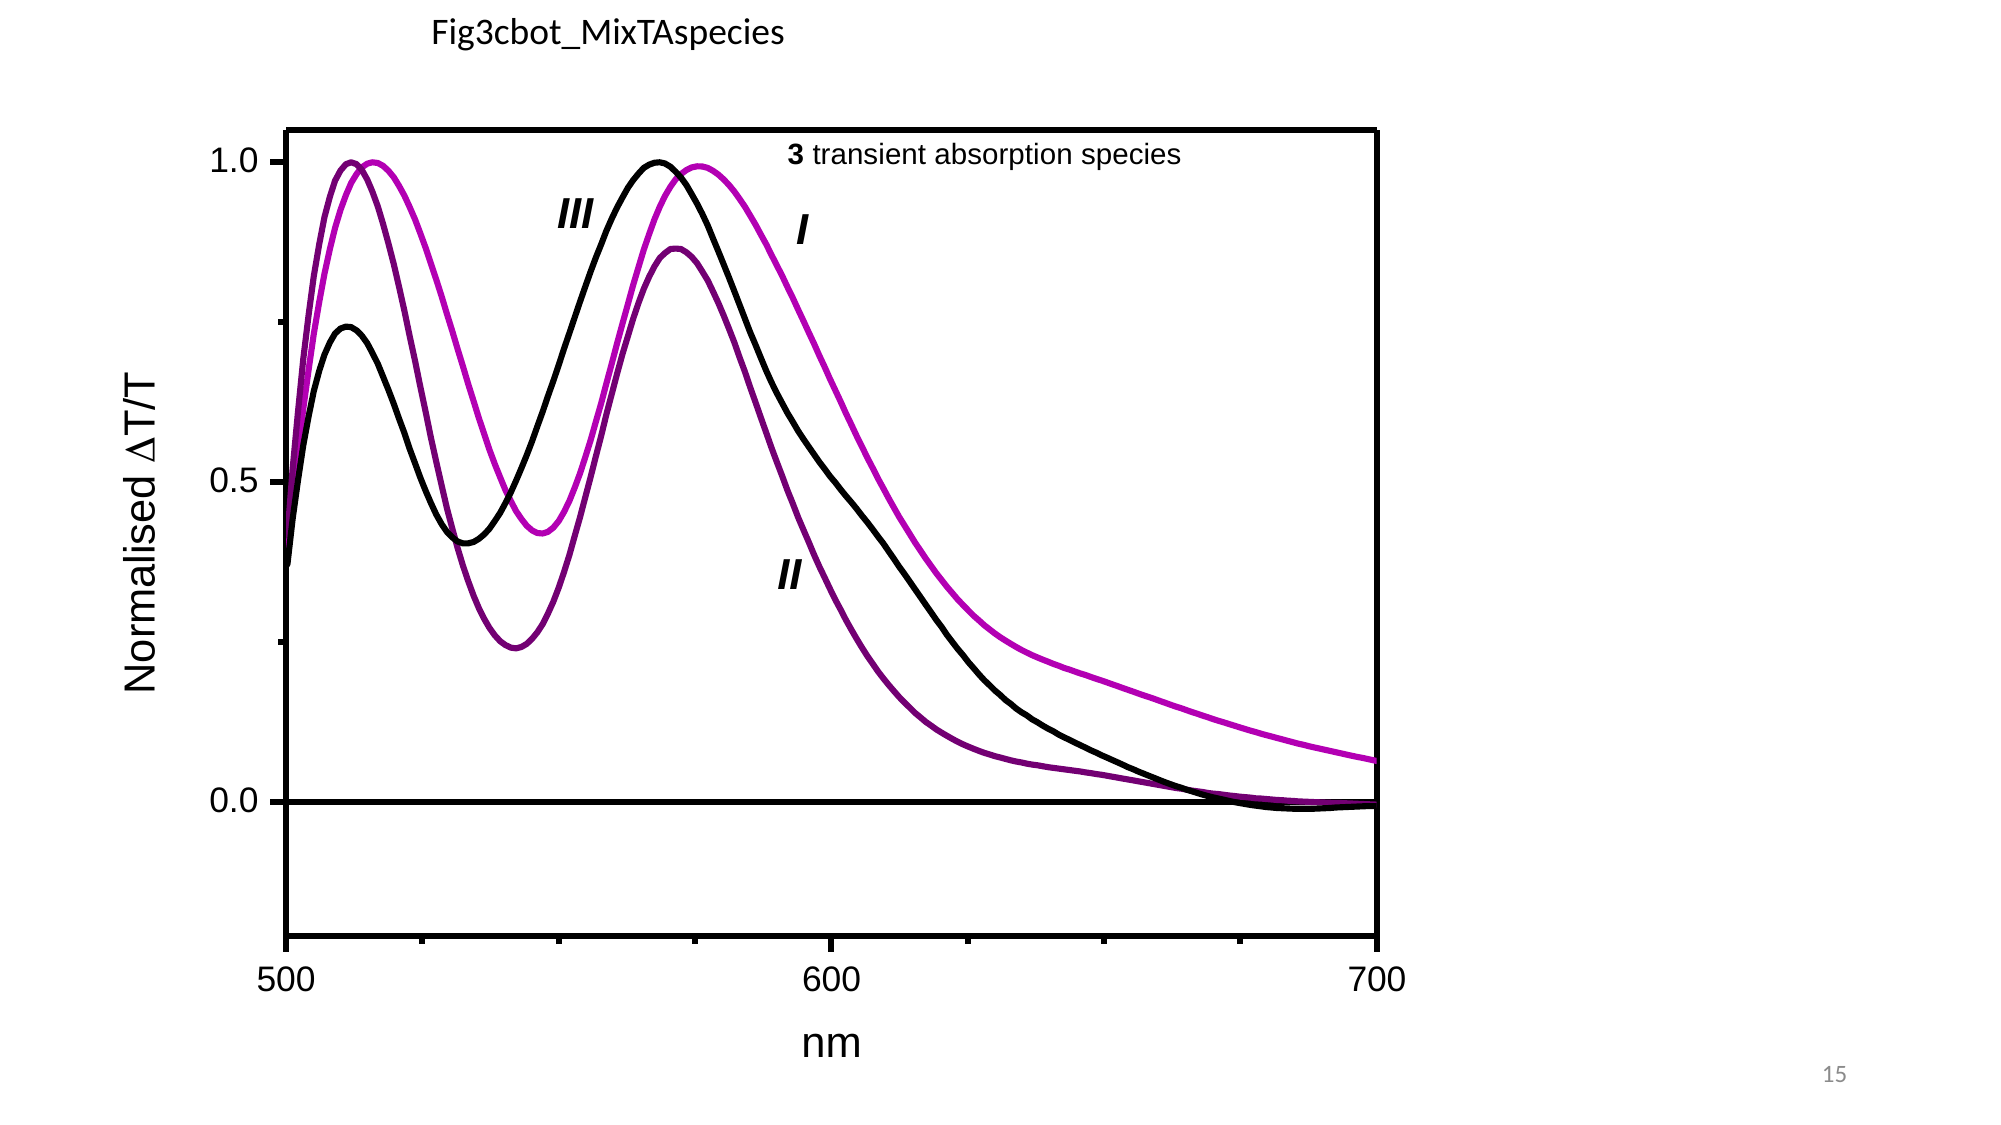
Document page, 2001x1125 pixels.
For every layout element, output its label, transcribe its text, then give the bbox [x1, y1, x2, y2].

slide_number 15 [1602, 1042, 1863, 1103]
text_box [0, 0, 1602, 1125]
